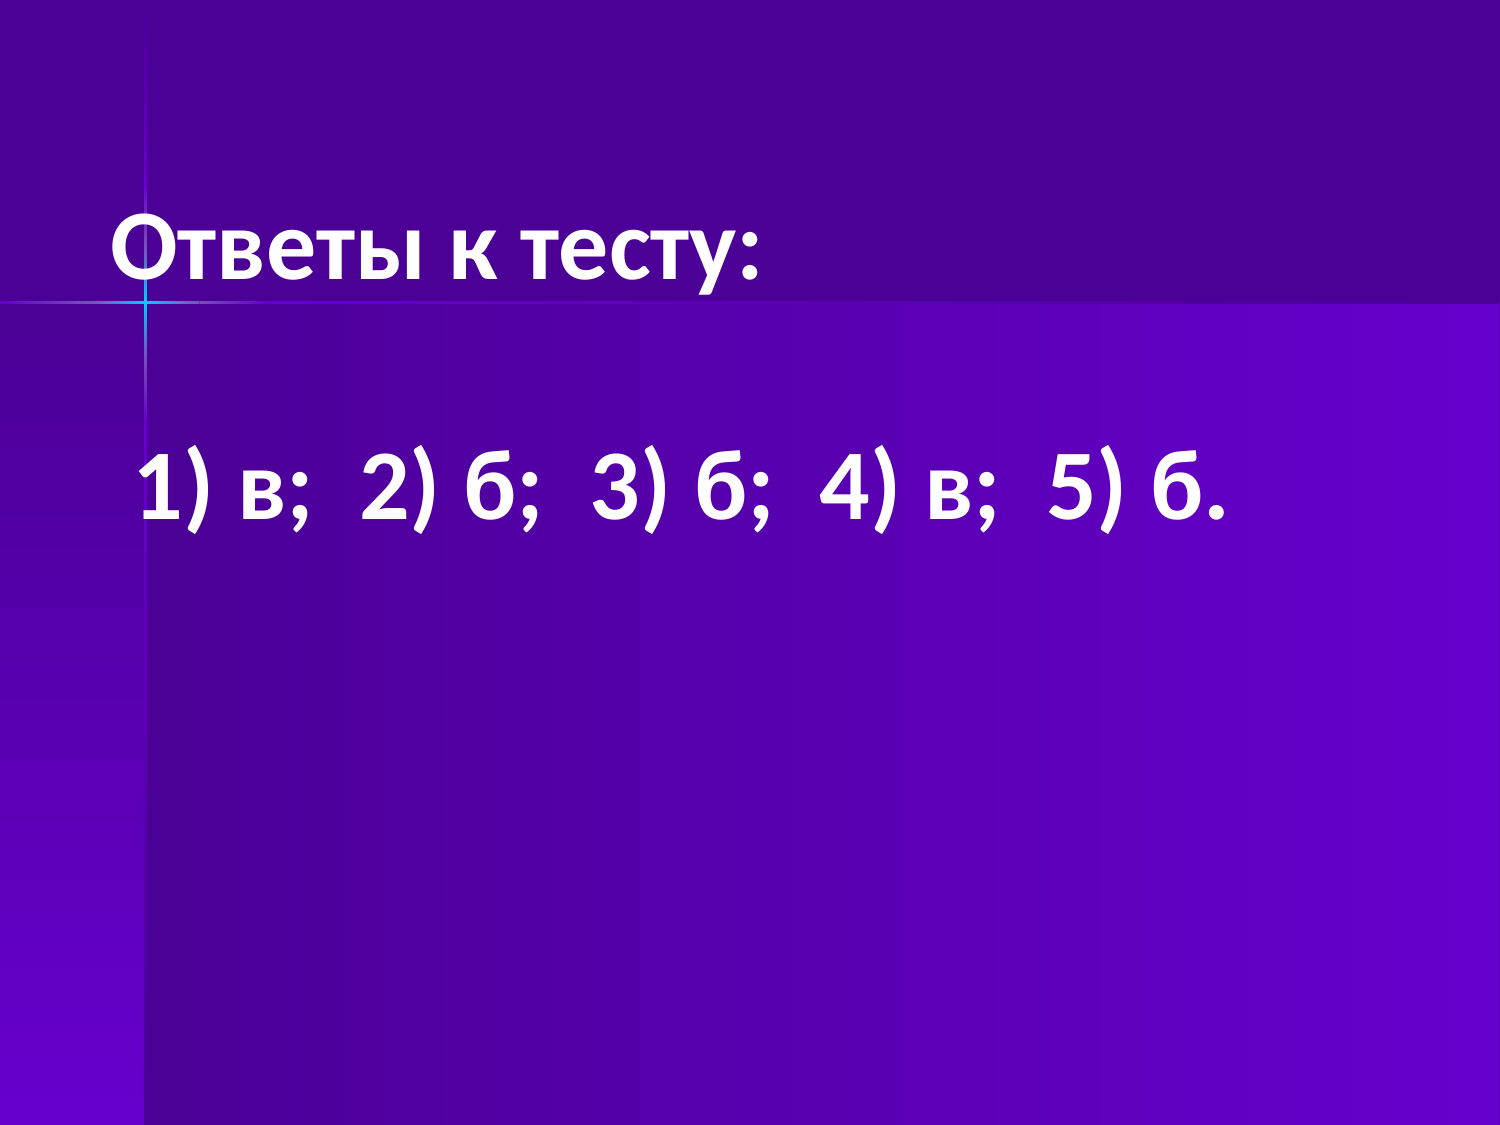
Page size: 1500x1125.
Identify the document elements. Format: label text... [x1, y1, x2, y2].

text_box Ответы к тесту: 1) в; 2) б; 3) б; 4) в; 5) б. [95, 172, 1246, 548]
